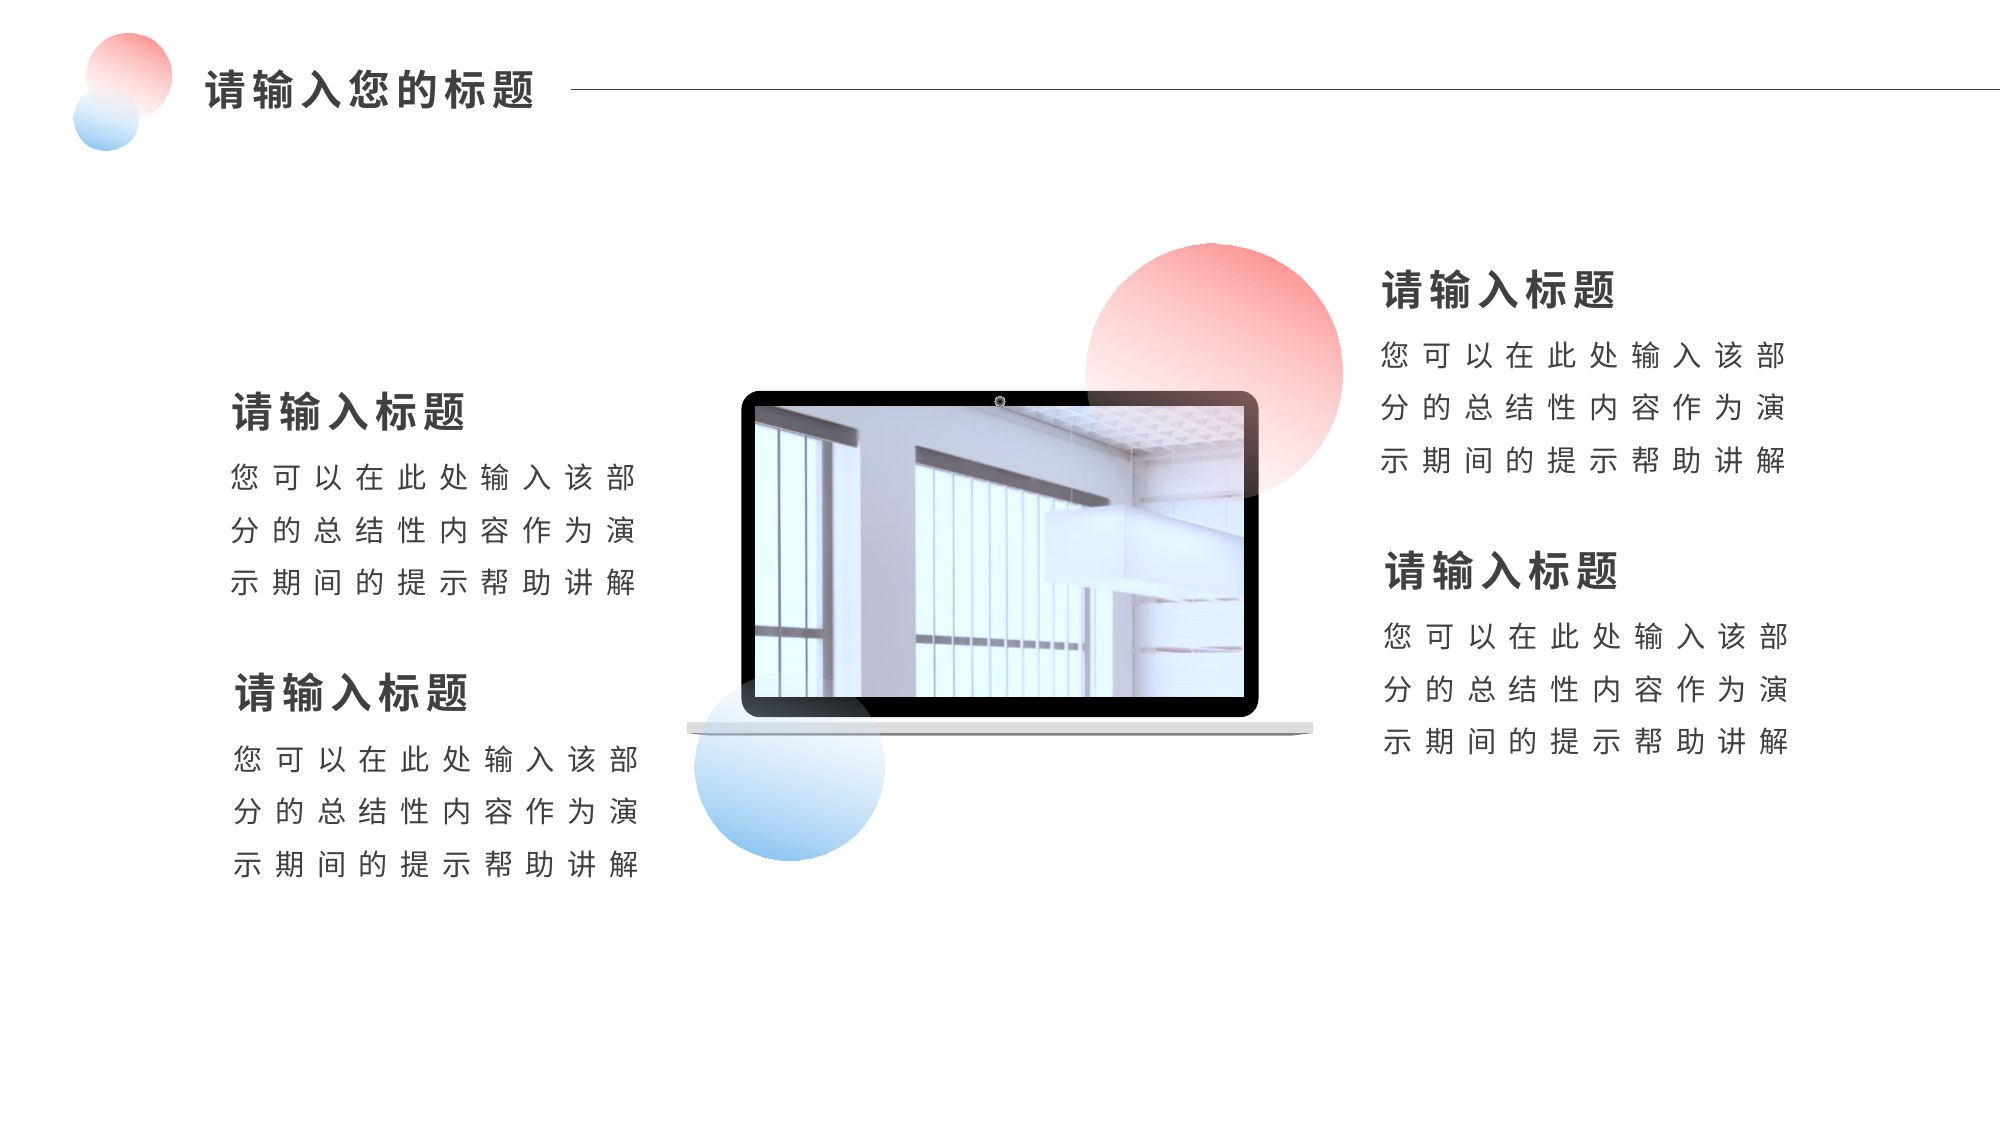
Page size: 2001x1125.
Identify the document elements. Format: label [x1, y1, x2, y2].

text_box [212, 378, 683, 610]
text_box [686, 389, 1314, 736]
text_box [1365, 537, 1837, 768]
text_box [693, 736, 886, 862]
text_box [1362, 255, 1834, 487]
text_box [1084, 242, 1344, 455]
text_box [215, 659, 687, 891]
